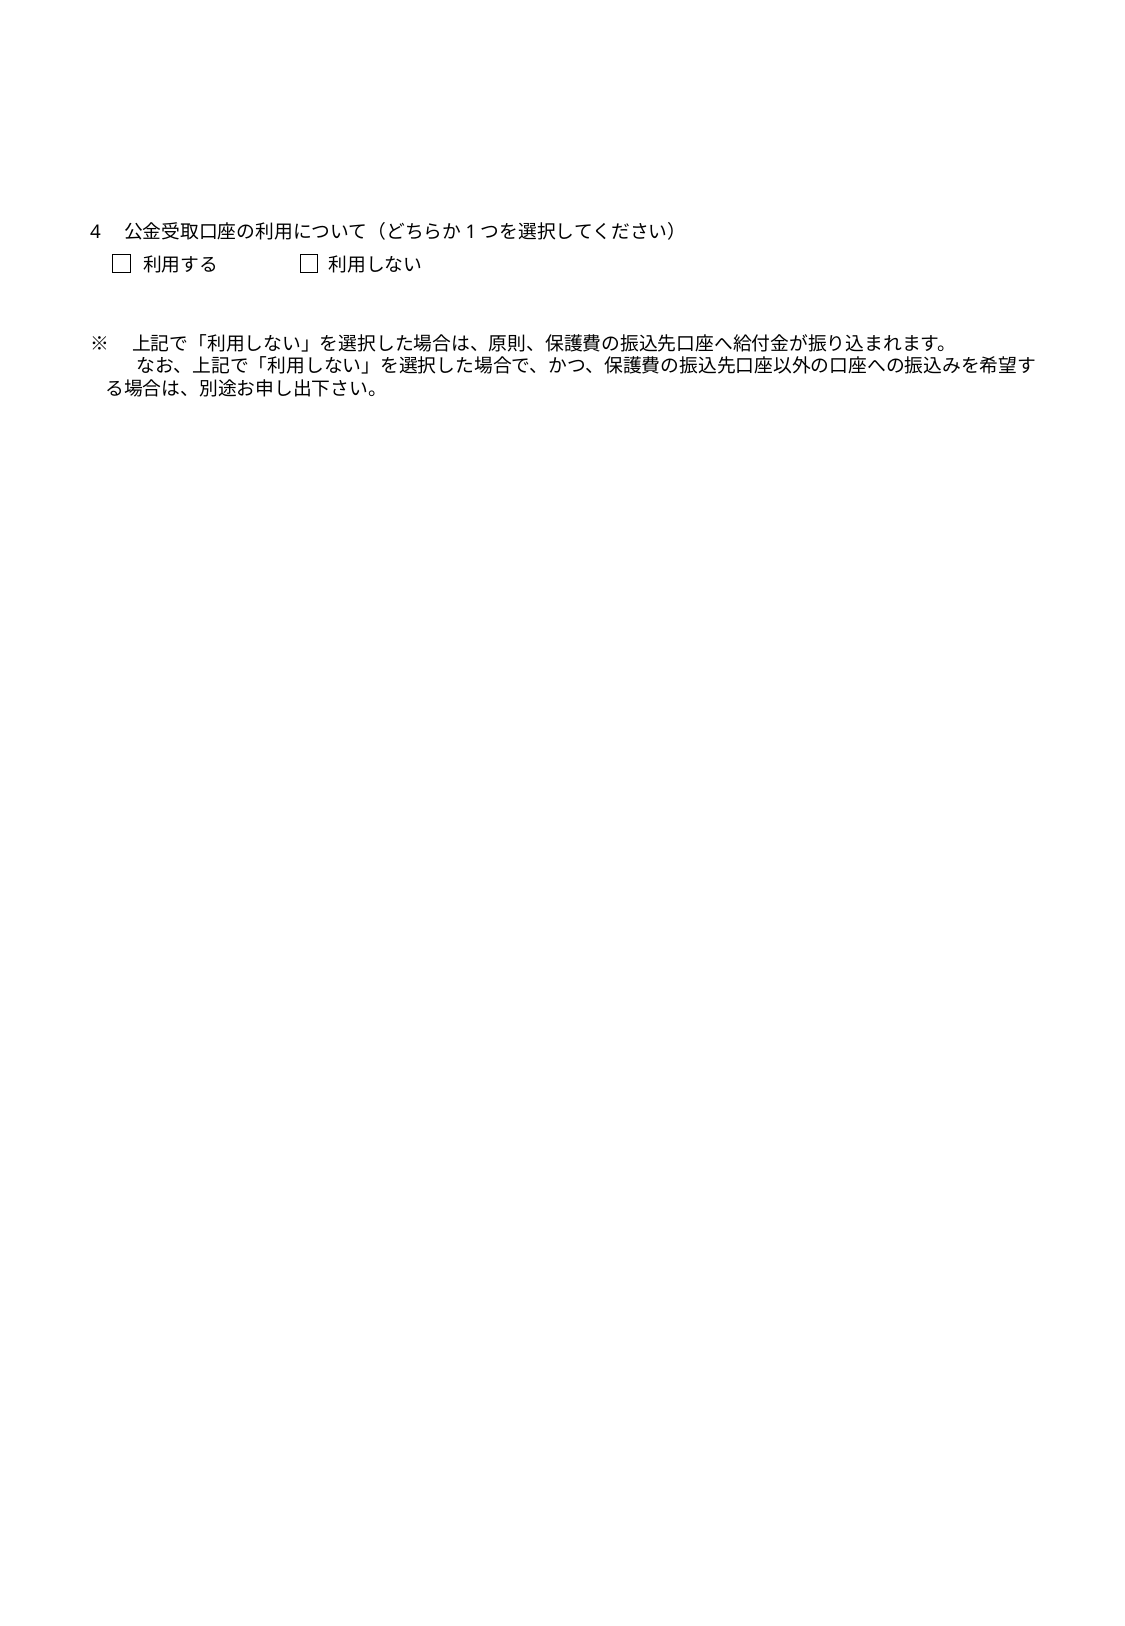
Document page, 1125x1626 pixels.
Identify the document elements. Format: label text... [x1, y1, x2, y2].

text_box [299, 254, 319, 273]
text_box [112, 254, 131, 273]
text_box ※ 上記で「利用しない」を選択した場合は、原則、保護費の振込先口座へ給付金が振り込まれます。 なお、上記で「利用しない」を選択した場合で、かつ、保護費の振込先口座以外の口座への振込みを希望する場合は、別途お申し出下さい。 [90, 331, 1035, 399]
text_box 利用する [143, 252, 227, 275]
text_box 4 公金受取口座の利用について（どちらか1つを選択してください） [90, 219, 1035, 242]
text_box 利用しない [328, 252, 427, 275]
